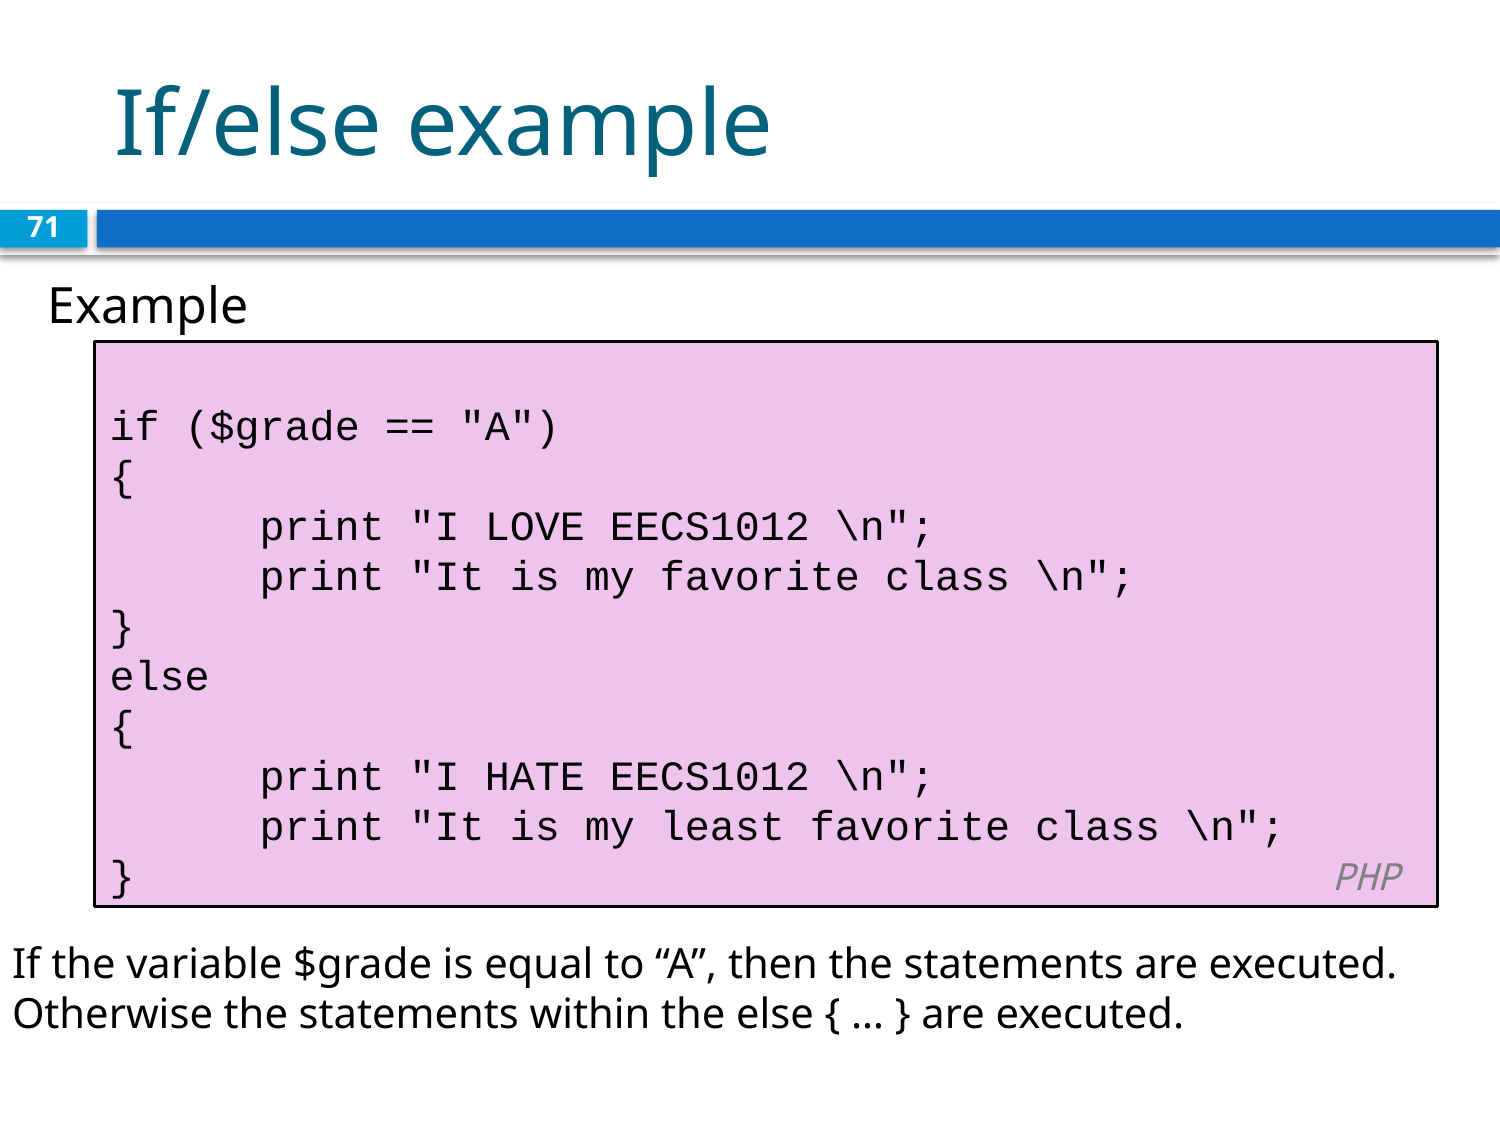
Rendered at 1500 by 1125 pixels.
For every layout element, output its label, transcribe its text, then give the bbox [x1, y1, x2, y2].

title If/else example [99, 37, 1438, 201]
slide_number 71 [0, 208, 88, 249]
text_box If the variable $grade is equal to “A”, then the statements are executed. Otherwise the statements within the else { … } are executed. [0, 929, 1413, 1045]
text_box if ($grade == "A") { print "I LOVE EECS1012 \n"; print "It is my favorite class \n"; } else { print "I HATE EECS1012 \n"; print "It is my least favorite class \n"; } PHP [94, 341, 1438, 907]
text_box Example [32, 265, 264, 341]
